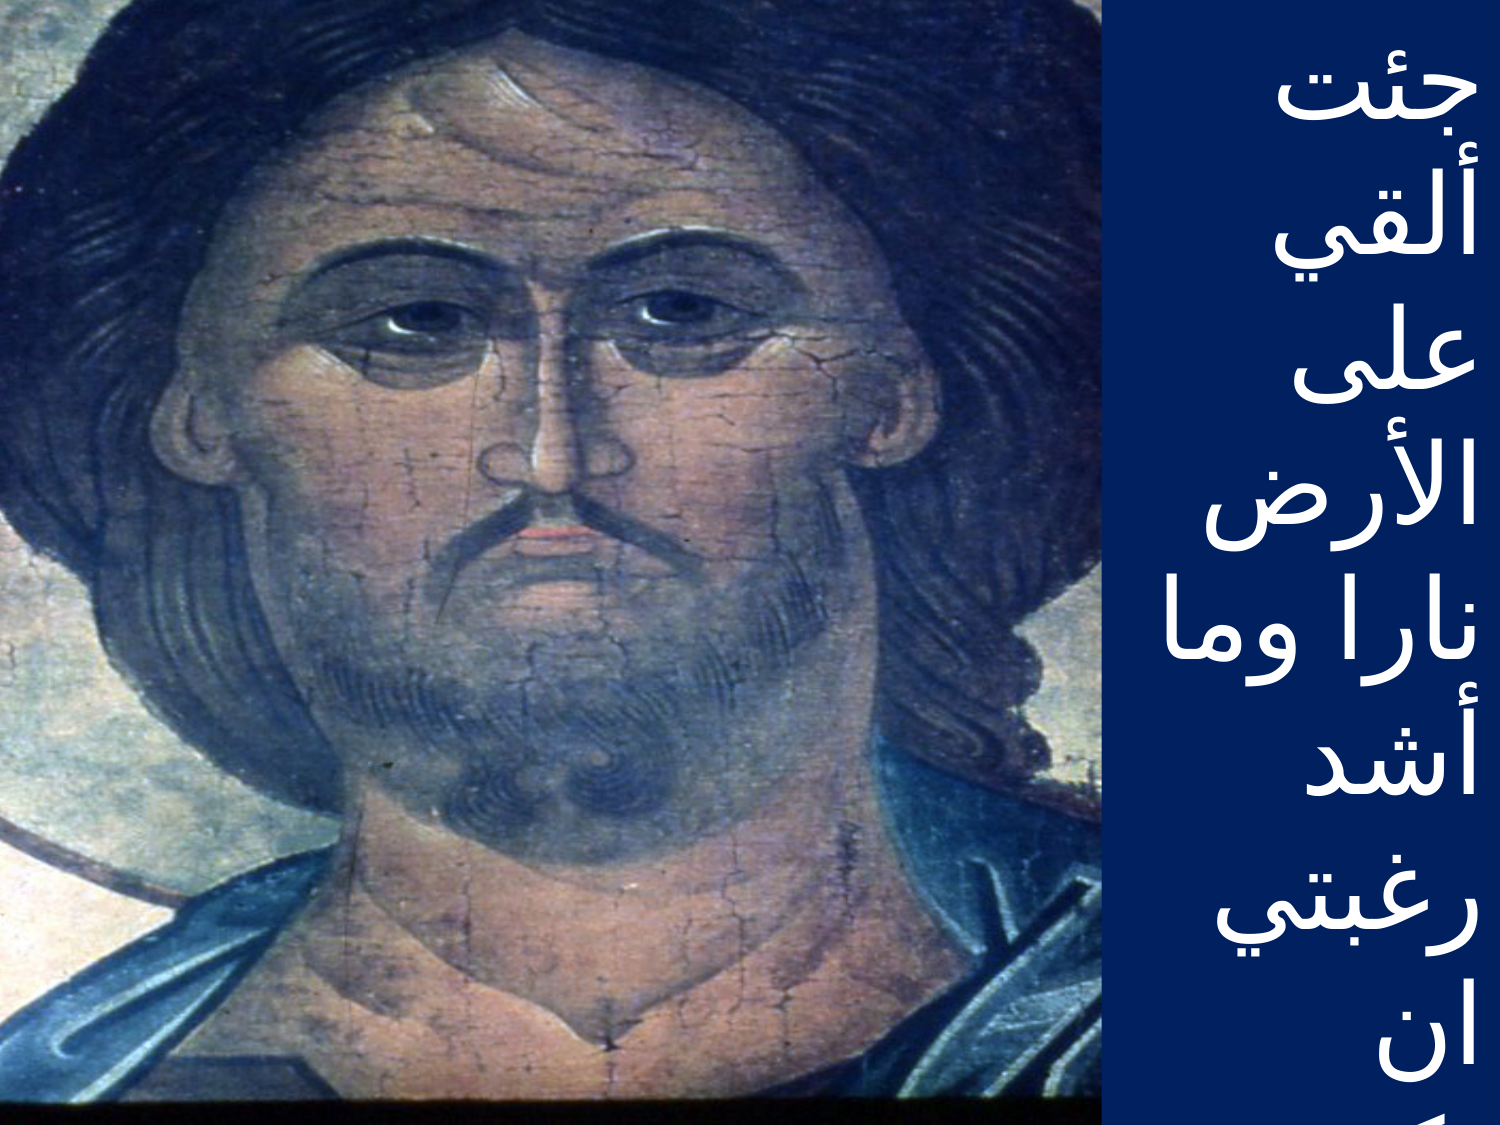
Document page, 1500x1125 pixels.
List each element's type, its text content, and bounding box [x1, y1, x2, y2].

text_box جئت ألقي على الأرض نارا وما أشد رغبتي ان تكون قد اشتعلت [1103, 0, 1500, 1125]
picture [0, 0, 1102, 1125]
